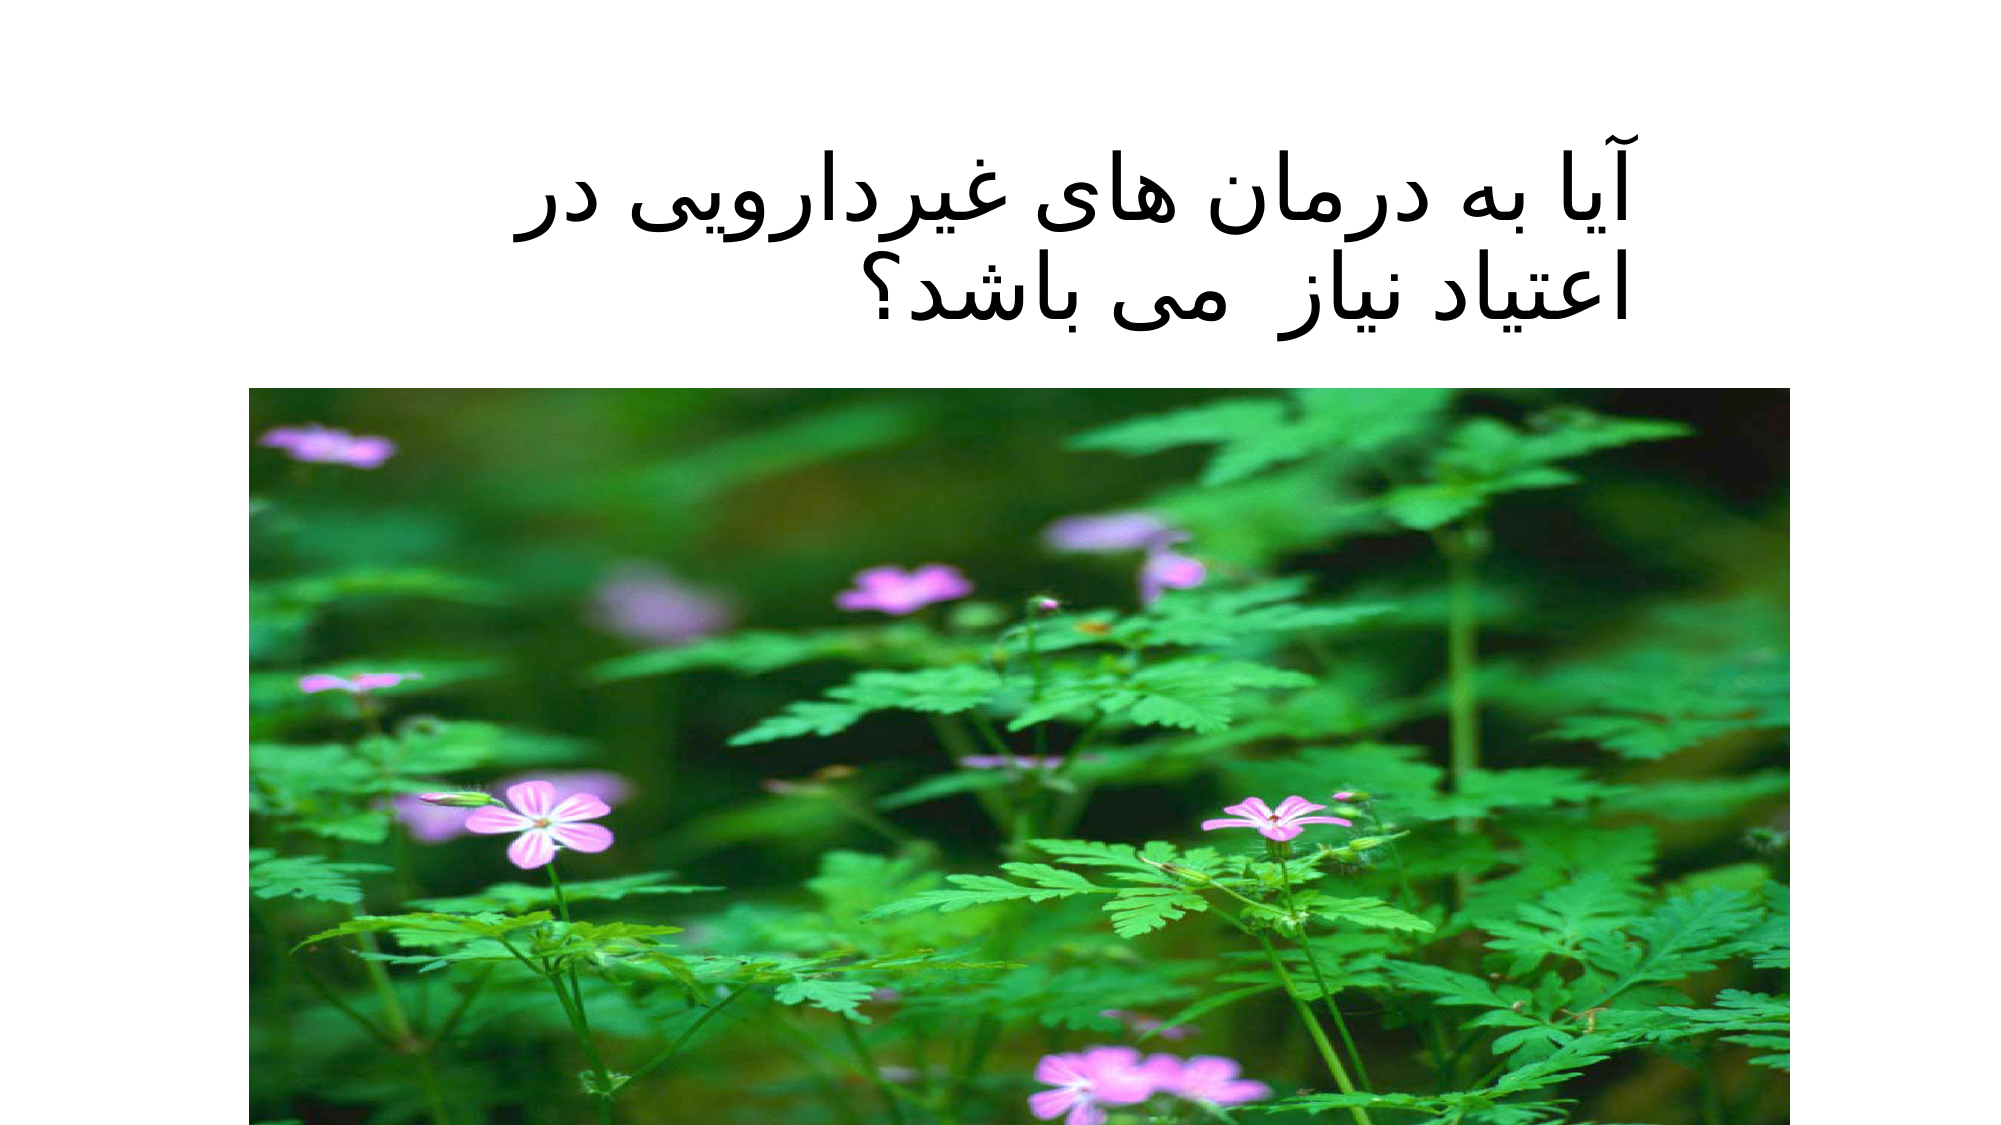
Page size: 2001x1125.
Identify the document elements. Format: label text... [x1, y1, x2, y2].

picture [249, 388, 1790, 1125]
title آیا به درمان های غیردارویی در اعتیاد نیاز می باشد؟ [388, 46, 1651, 388]
